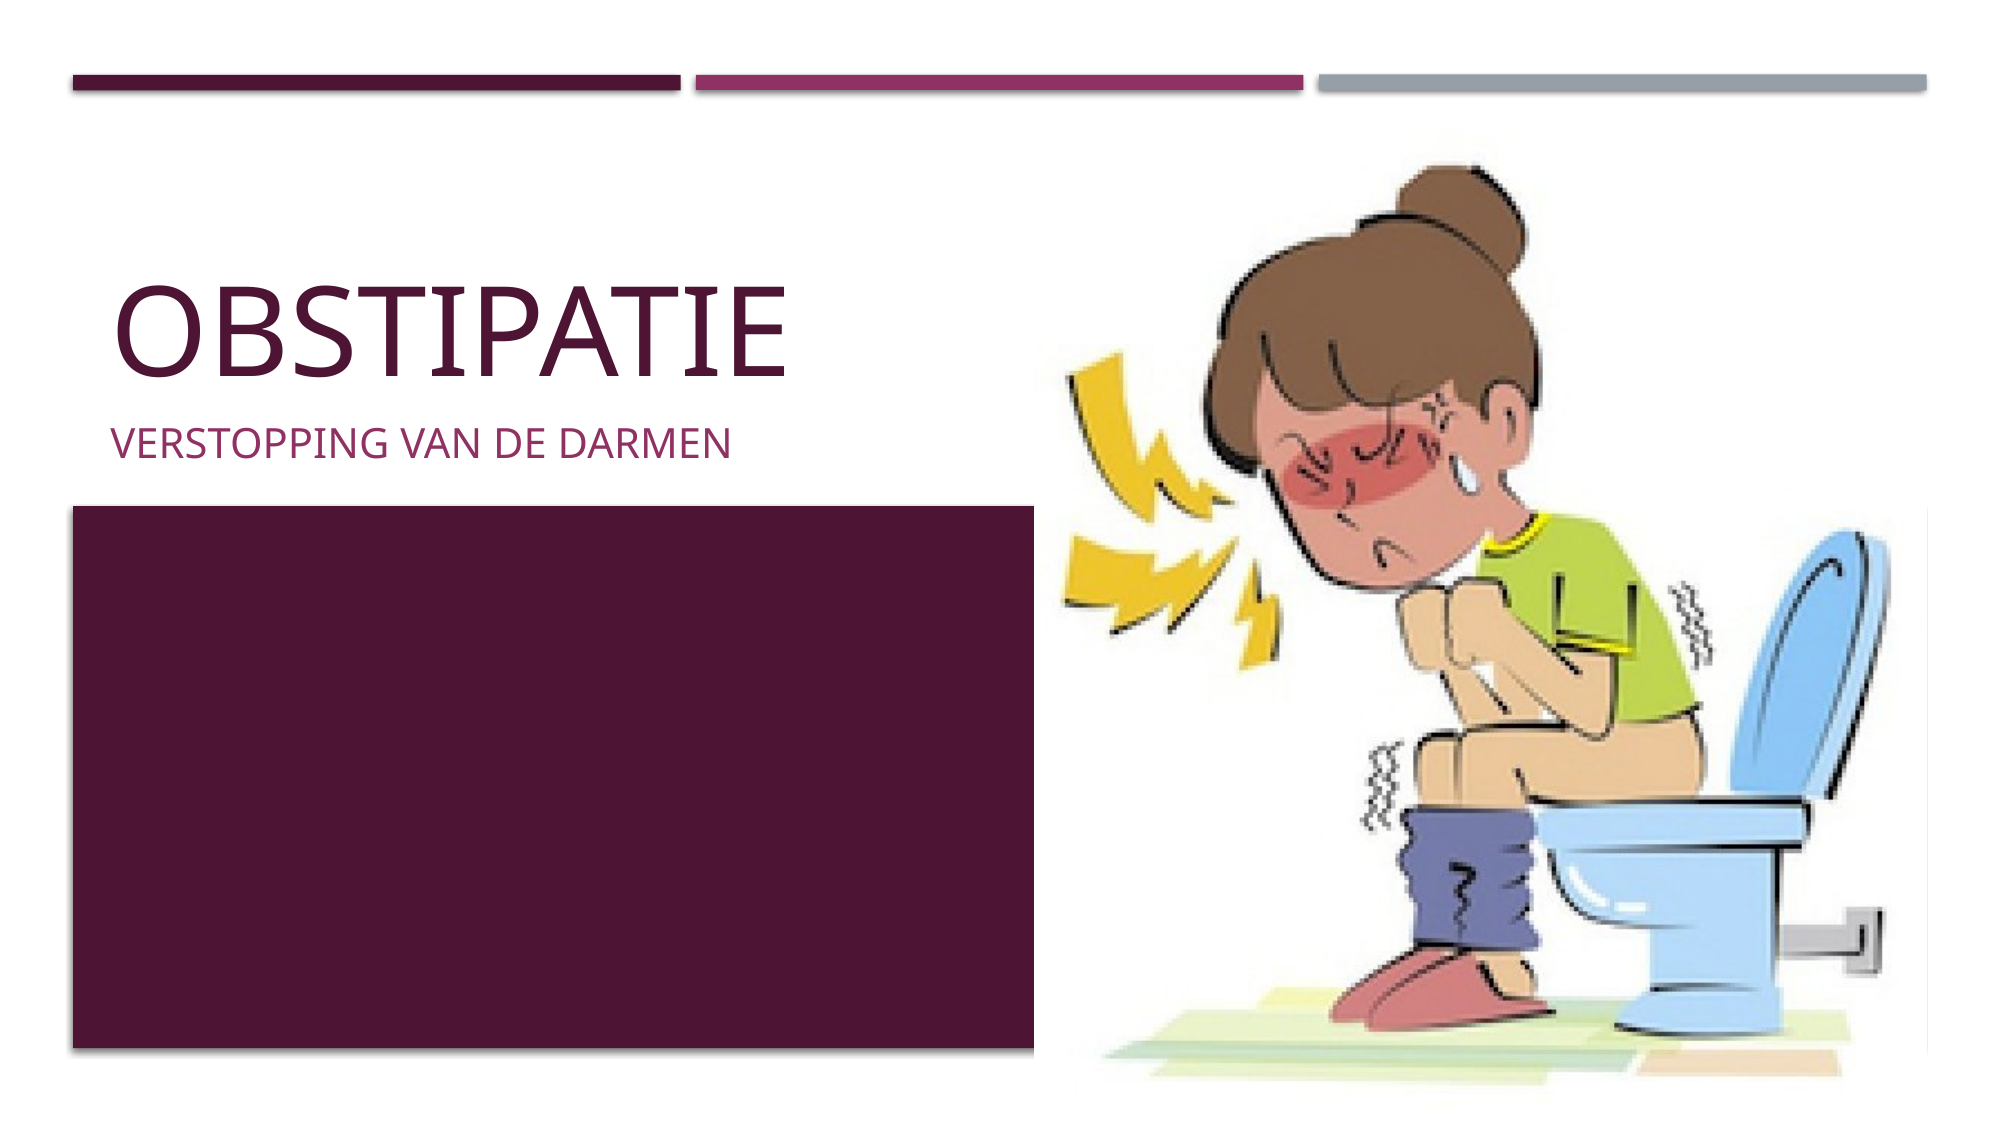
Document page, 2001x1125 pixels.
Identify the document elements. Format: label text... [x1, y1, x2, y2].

picture [1033, 129, 1928, 1108]
title Obstipatie [95, 167, 1028, 409]
subtitle Verstopping van de darmen [95, 409, 1028, 507]
